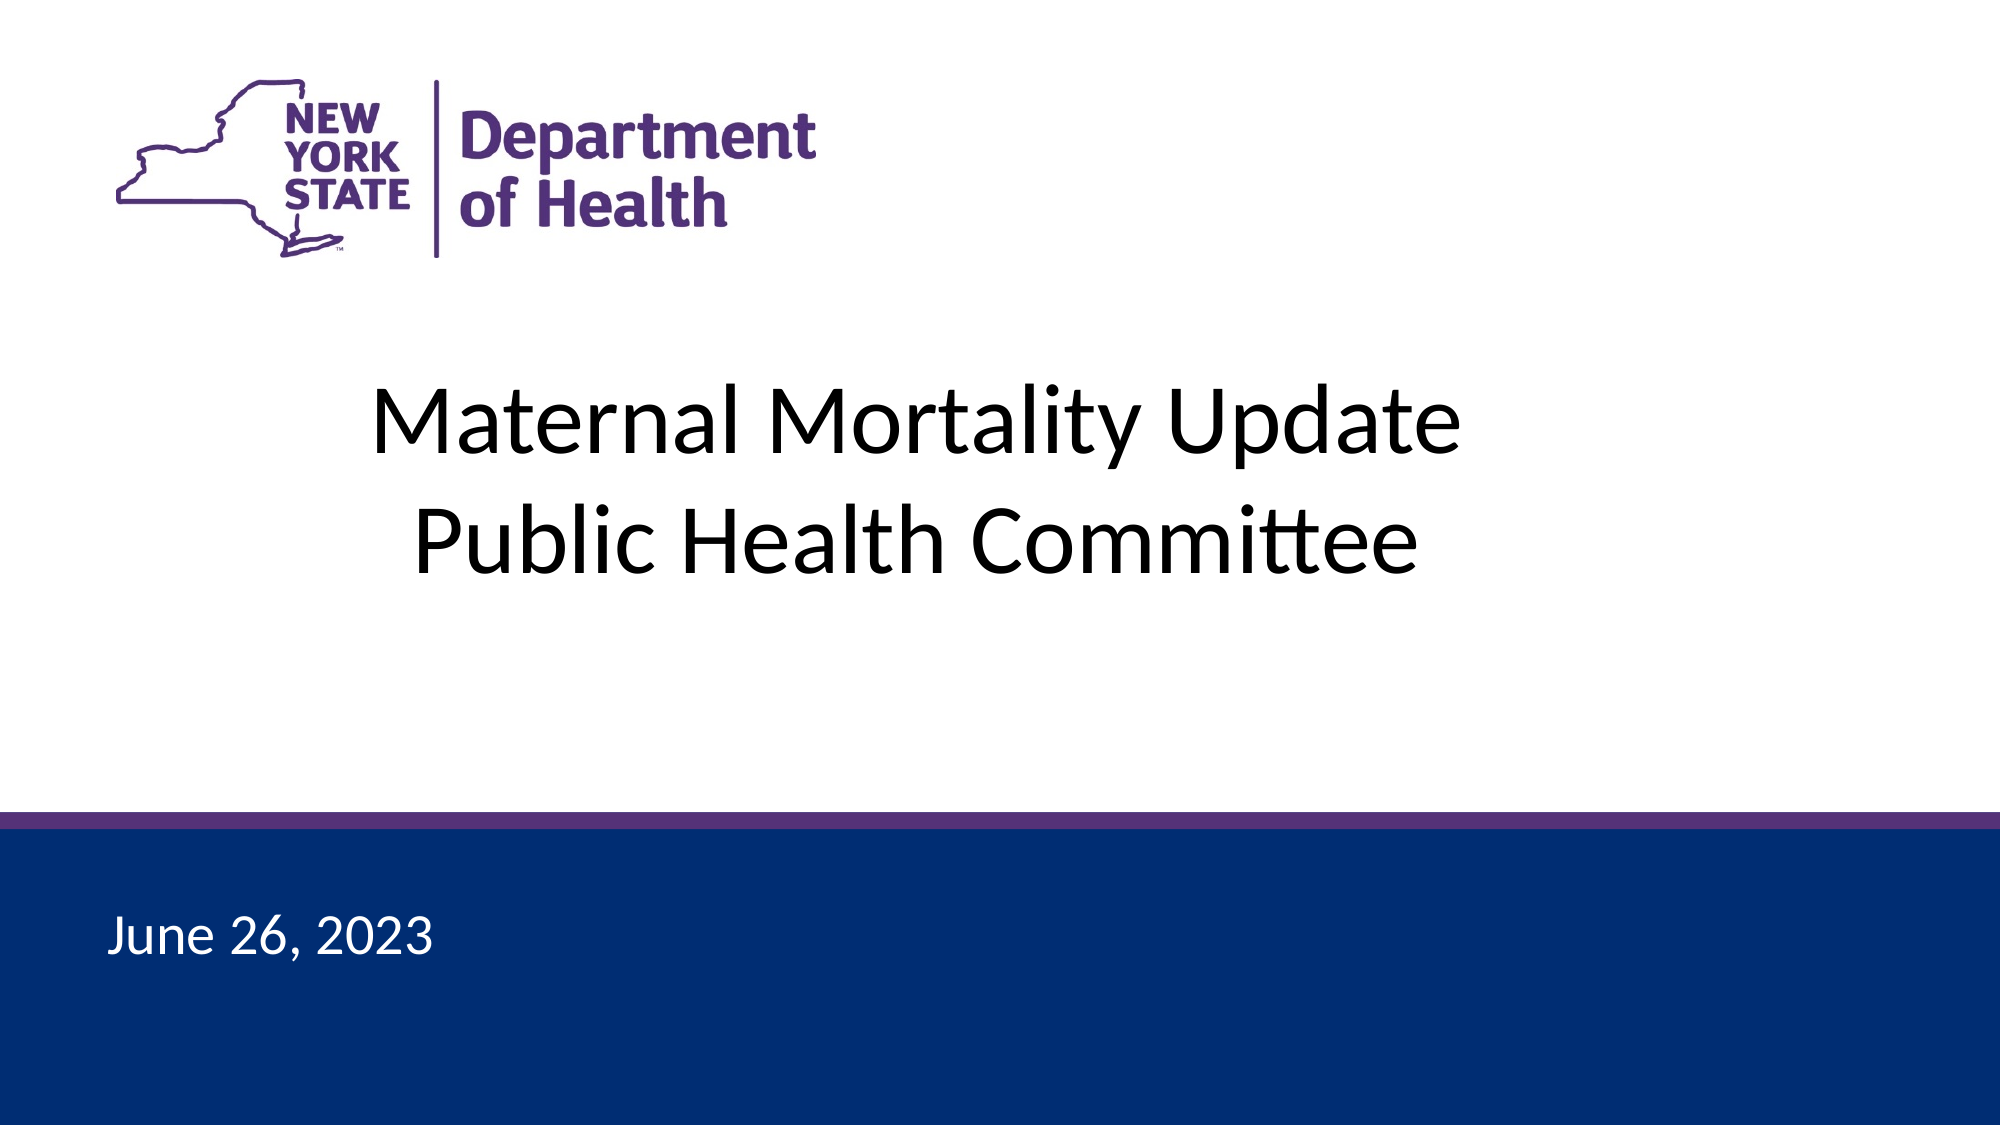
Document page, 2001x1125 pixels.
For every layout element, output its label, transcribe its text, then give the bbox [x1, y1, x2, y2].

picture [116, 79, 816, 258]
text_box June 26, 2023 [92, 889, 568, 974]
text_box Maternal Mortality Update Public Health Committee [319, 346, 1515, 601]
